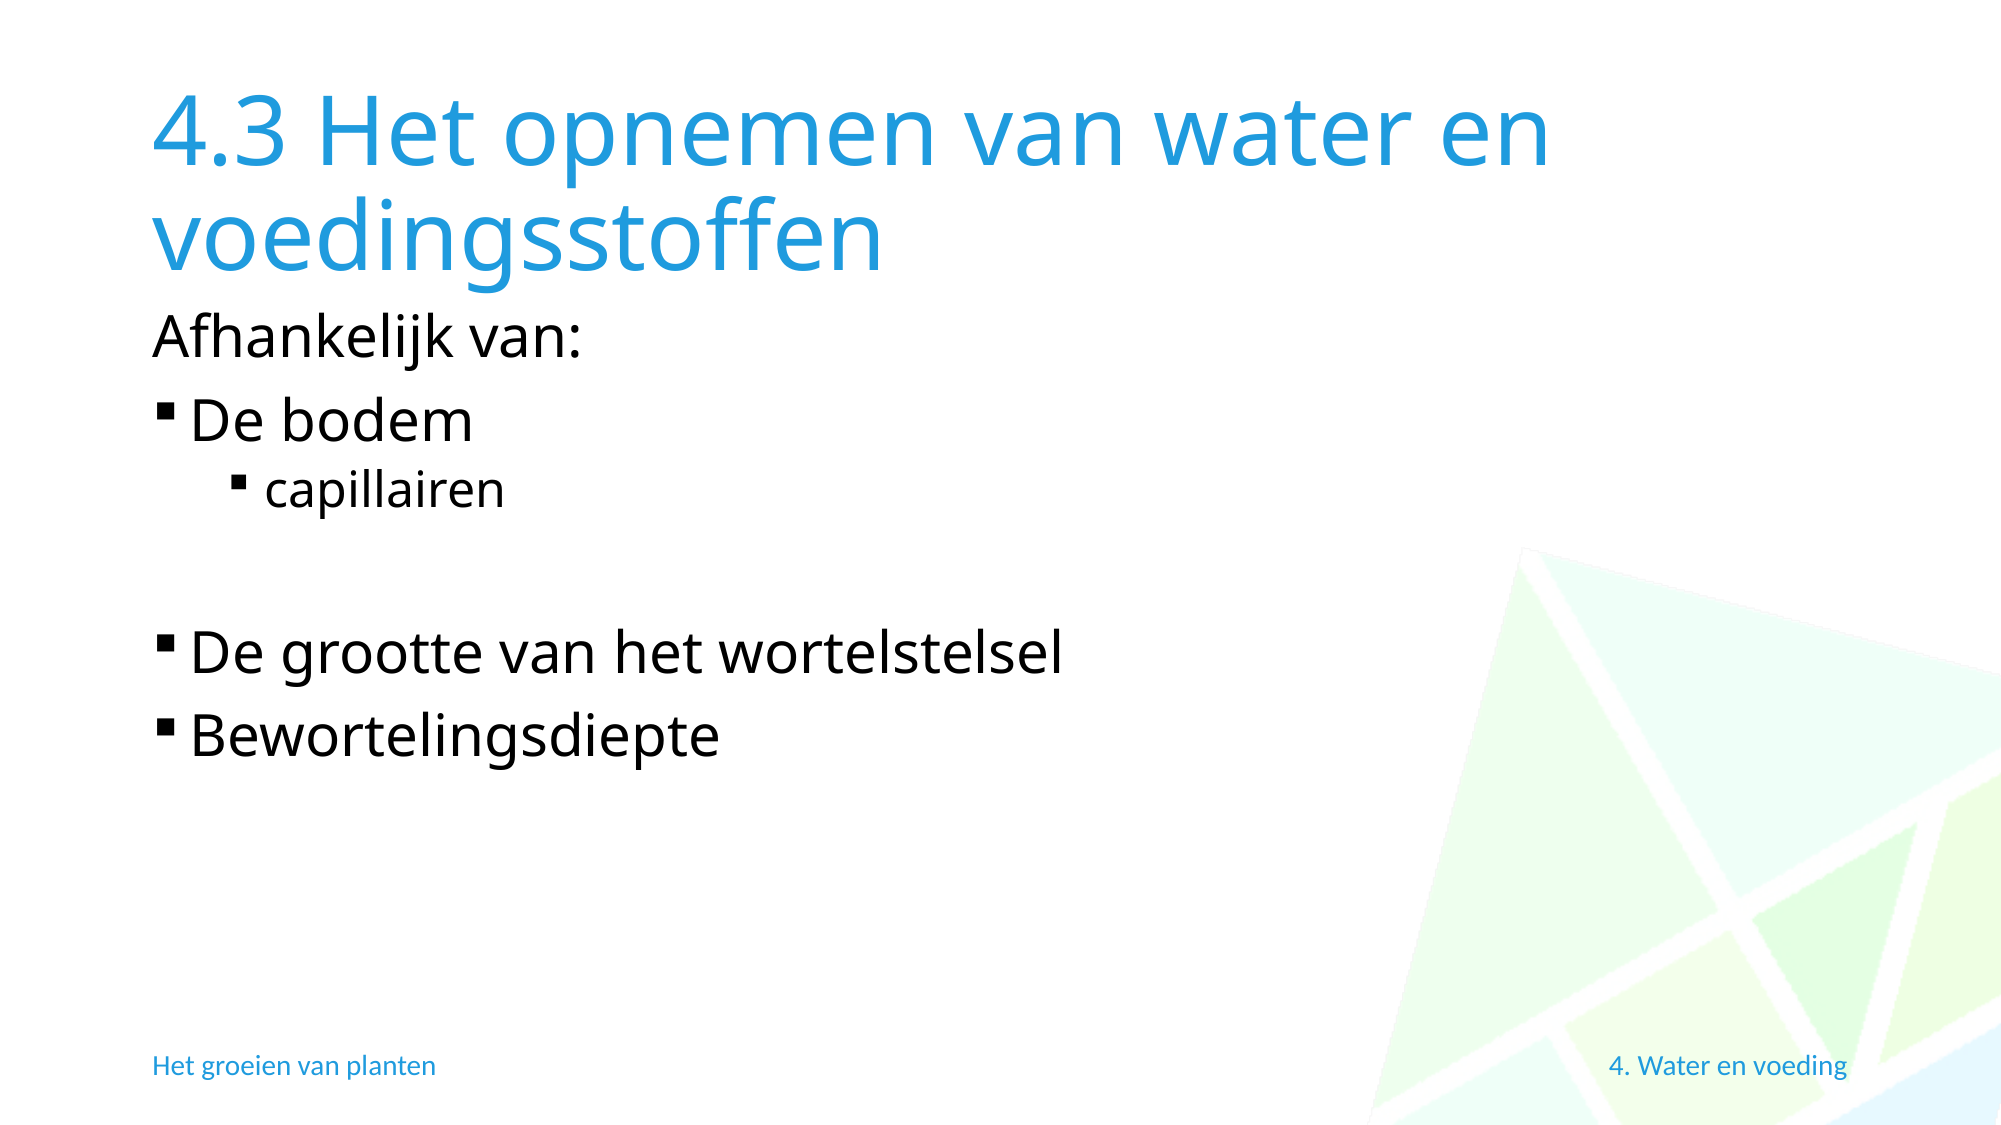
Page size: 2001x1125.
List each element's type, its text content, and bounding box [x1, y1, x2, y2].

list Het groeien van planten [137, 1042, 588, 1103]
list Afhankelijk van: De bodem capillairen De grootte van het wortelstelsel Bewortelingsdiepte [137, 299, 1863, 1014]
list 4. Water en voeding [1412, 1042, 1863, 1103]
title 4.3 Het opnemen van water en voedingsstoffen [137, 67, 1959, 307]
